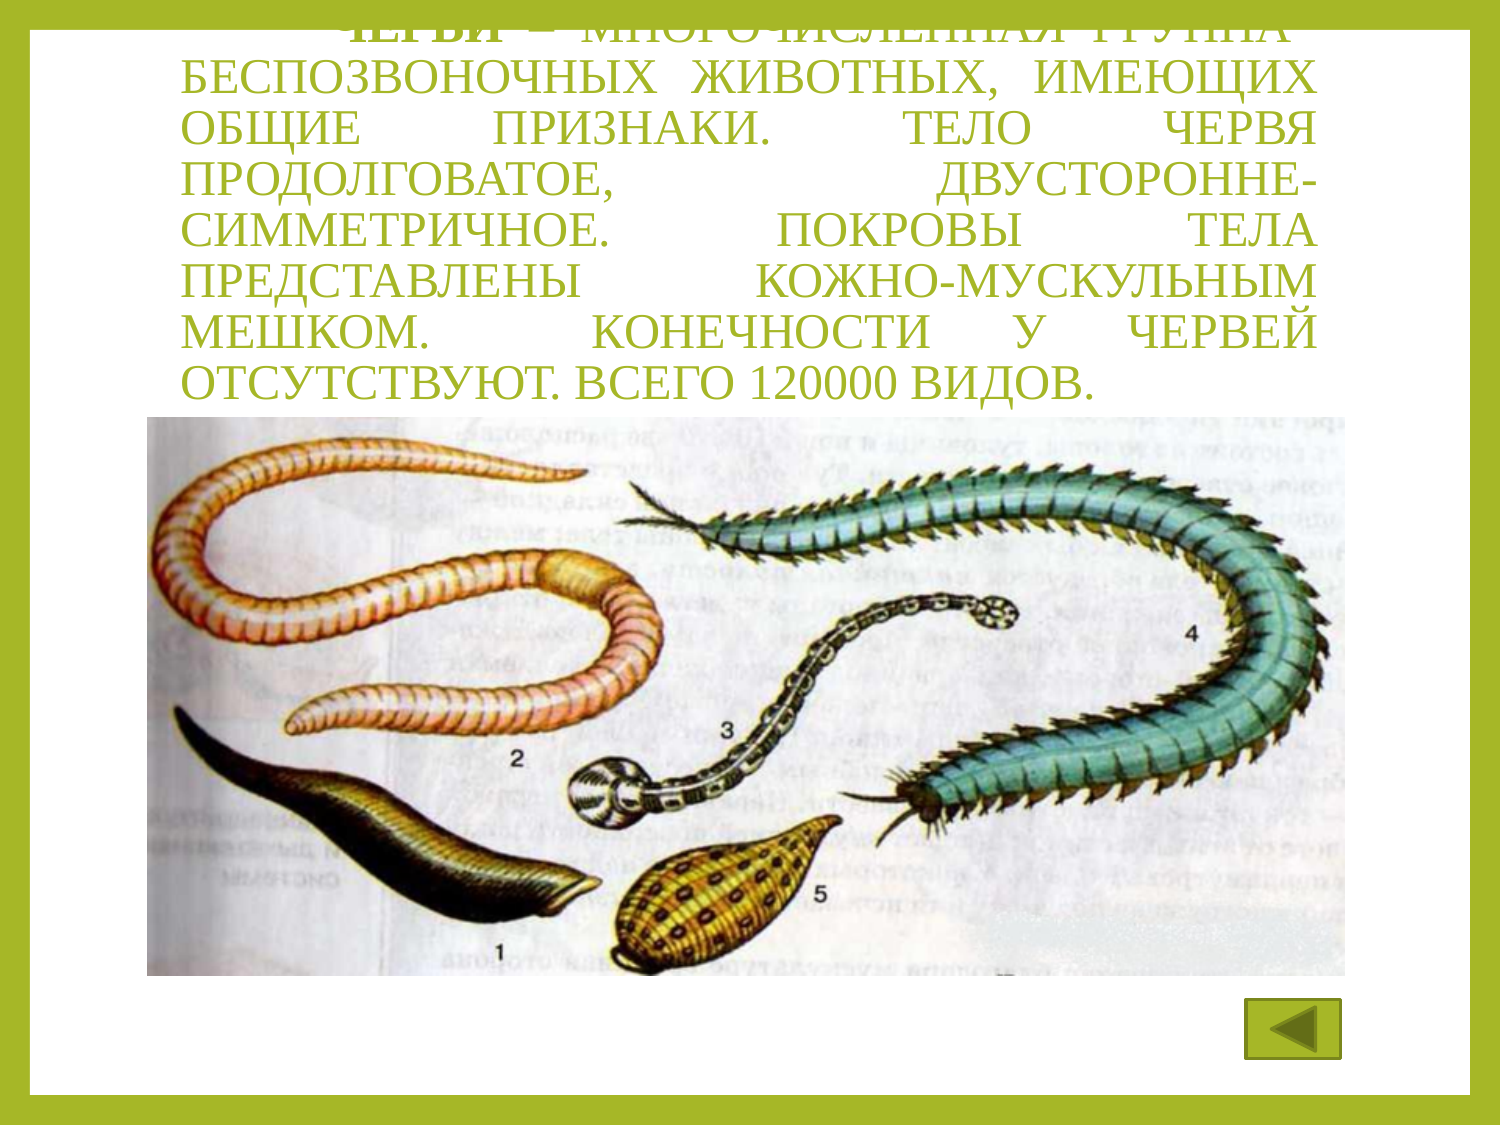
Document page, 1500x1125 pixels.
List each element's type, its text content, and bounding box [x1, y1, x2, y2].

picture [147, 416, 1346, 977]
text_box [1244, 998, 1342, 1060]
title Черви – многочисленная группа беспозвоночных животных, имеющих общие признаки. Тело червя продолговатое, двусторонне-симметричное. Покровы тела представлены кожно-мускульным мешком. Конечности у червей отсутствуют. Всего 120000 видов. [165, 54, 1334, 415]
